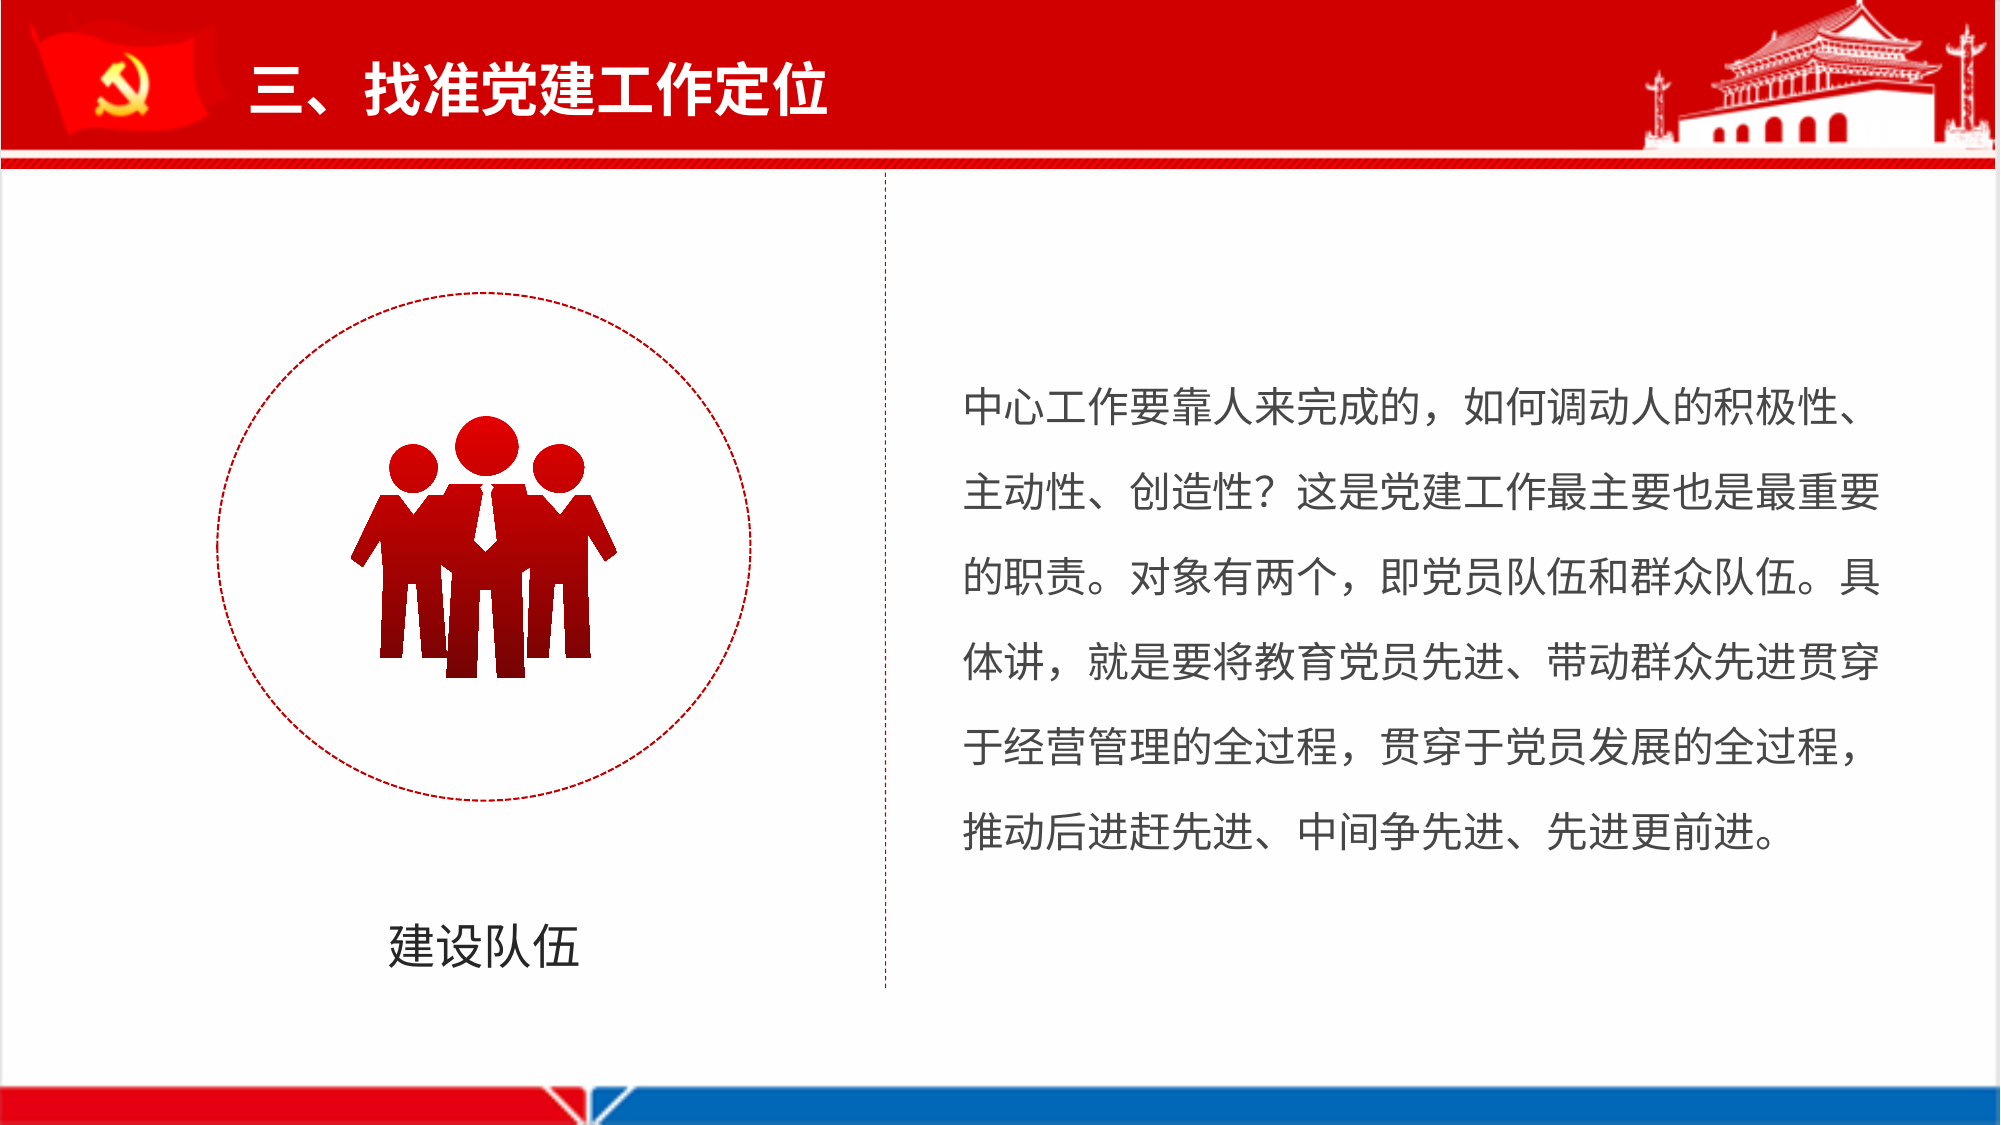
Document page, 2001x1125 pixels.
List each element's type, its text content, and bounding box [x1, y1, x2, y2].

text_box 建设队伍 [217, 853, 751, 982]
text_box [217, 293, 751, 801]
text_box 中心工作要靠人来完成的，如何调动人的积极性、主动性、创造性？这是党建工作最主要也是最重要的职责。对象有两个，即党员队伍和群众队伍。具体讲，就是要将教育党员先进、带动群众先进贯穿于经营管理的全过程，贯穿于党员发展的全过程，推动后进赶先进、中间争先进、先进更前进。 [962, 346, 1883, 857]
picture [0, 0, 2000, 1125]
